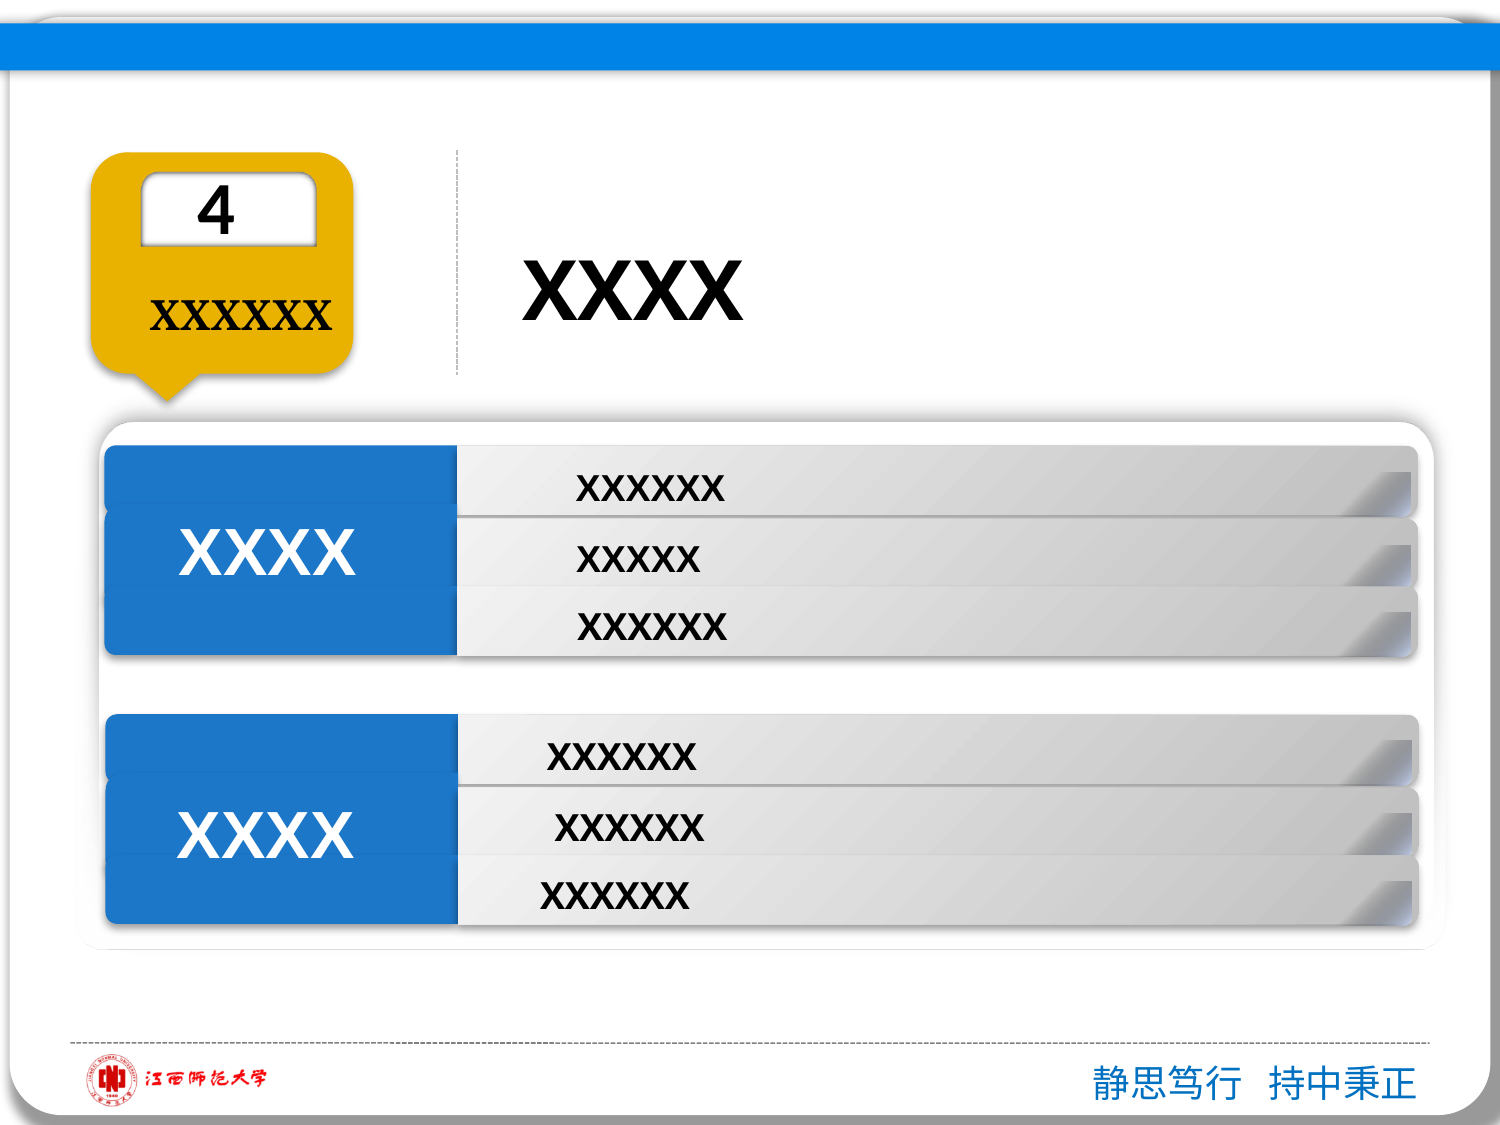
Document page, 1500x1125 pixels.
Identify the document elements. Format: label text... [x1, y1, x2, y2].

text_box XXXX [507, 275, 1500, 345]
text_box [104, 445, 1419, 503]
text_box [0, 21, 1500, 73]
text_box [105, 713, 1442, 772]
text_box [105, 772, 1442, 855]
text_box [105, 854, 1441, 926]
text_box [104, 585, 1419, 658]
picture [70, 386, 1463, 964]
picture [82, 1046, 270, 1113]
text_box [104, 503, 1419, 585]
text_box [70, 152, 354, 374]
